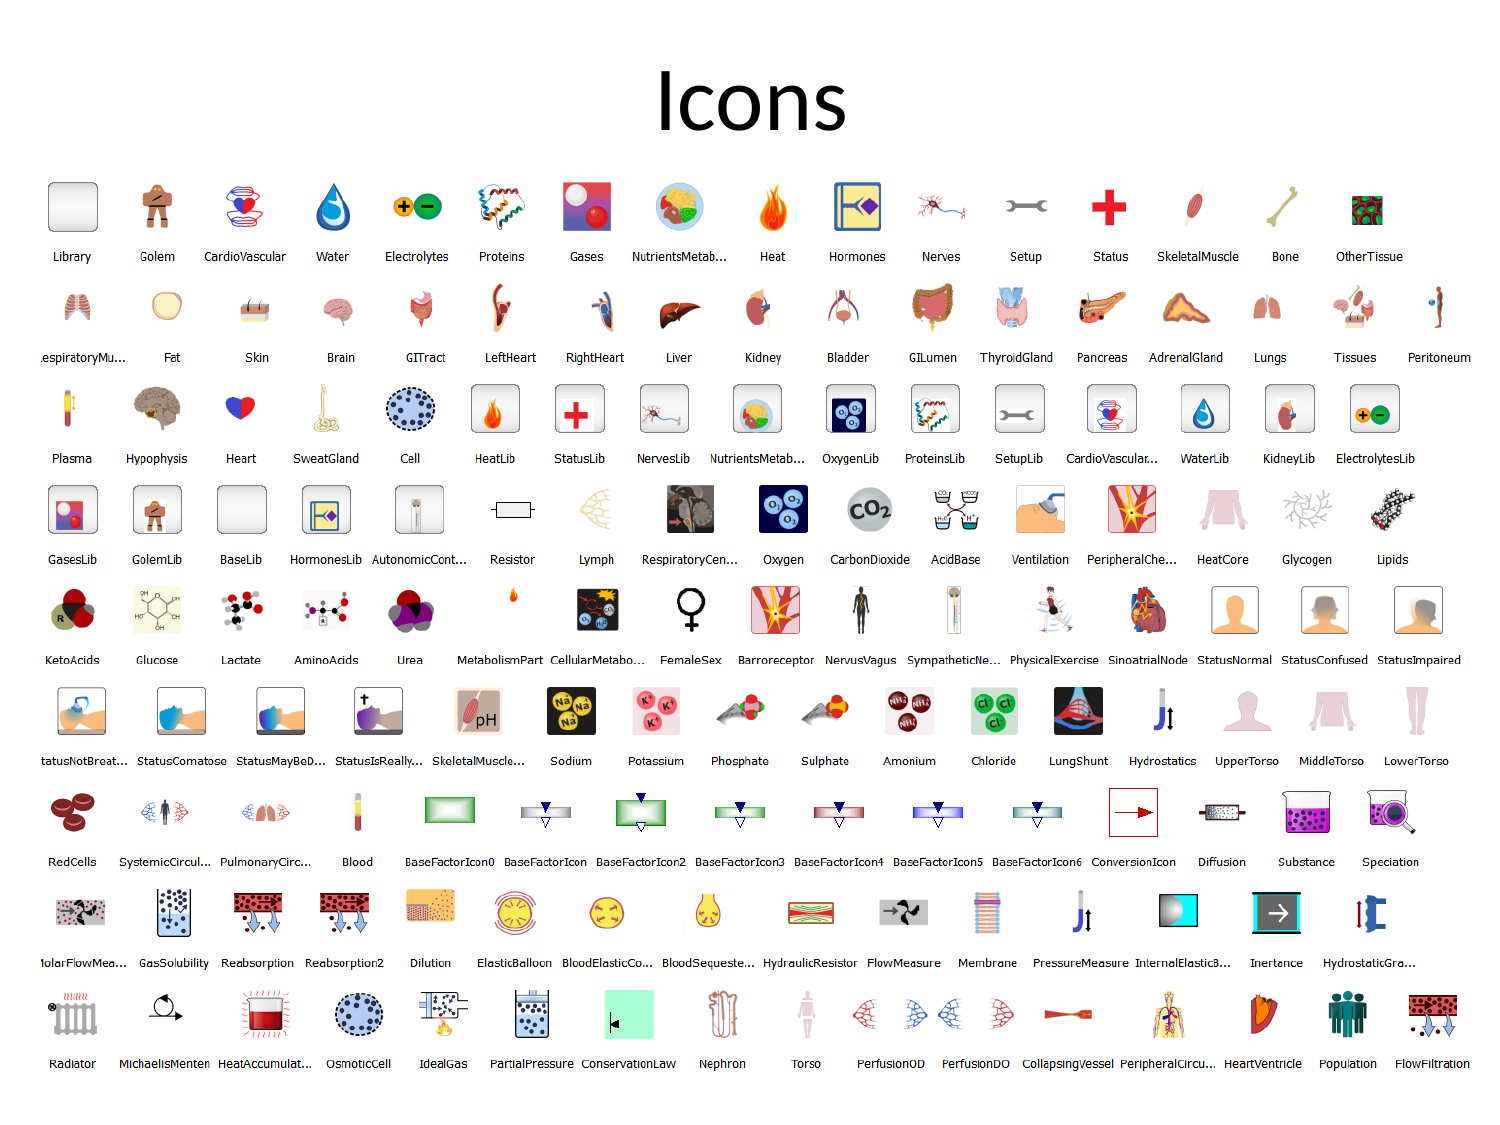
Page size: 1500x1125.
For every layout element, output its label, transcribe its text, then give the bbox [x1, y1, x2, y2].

title Icons [76, 0, 1427, 166]
picture [41, 167, 1483, 1095]
